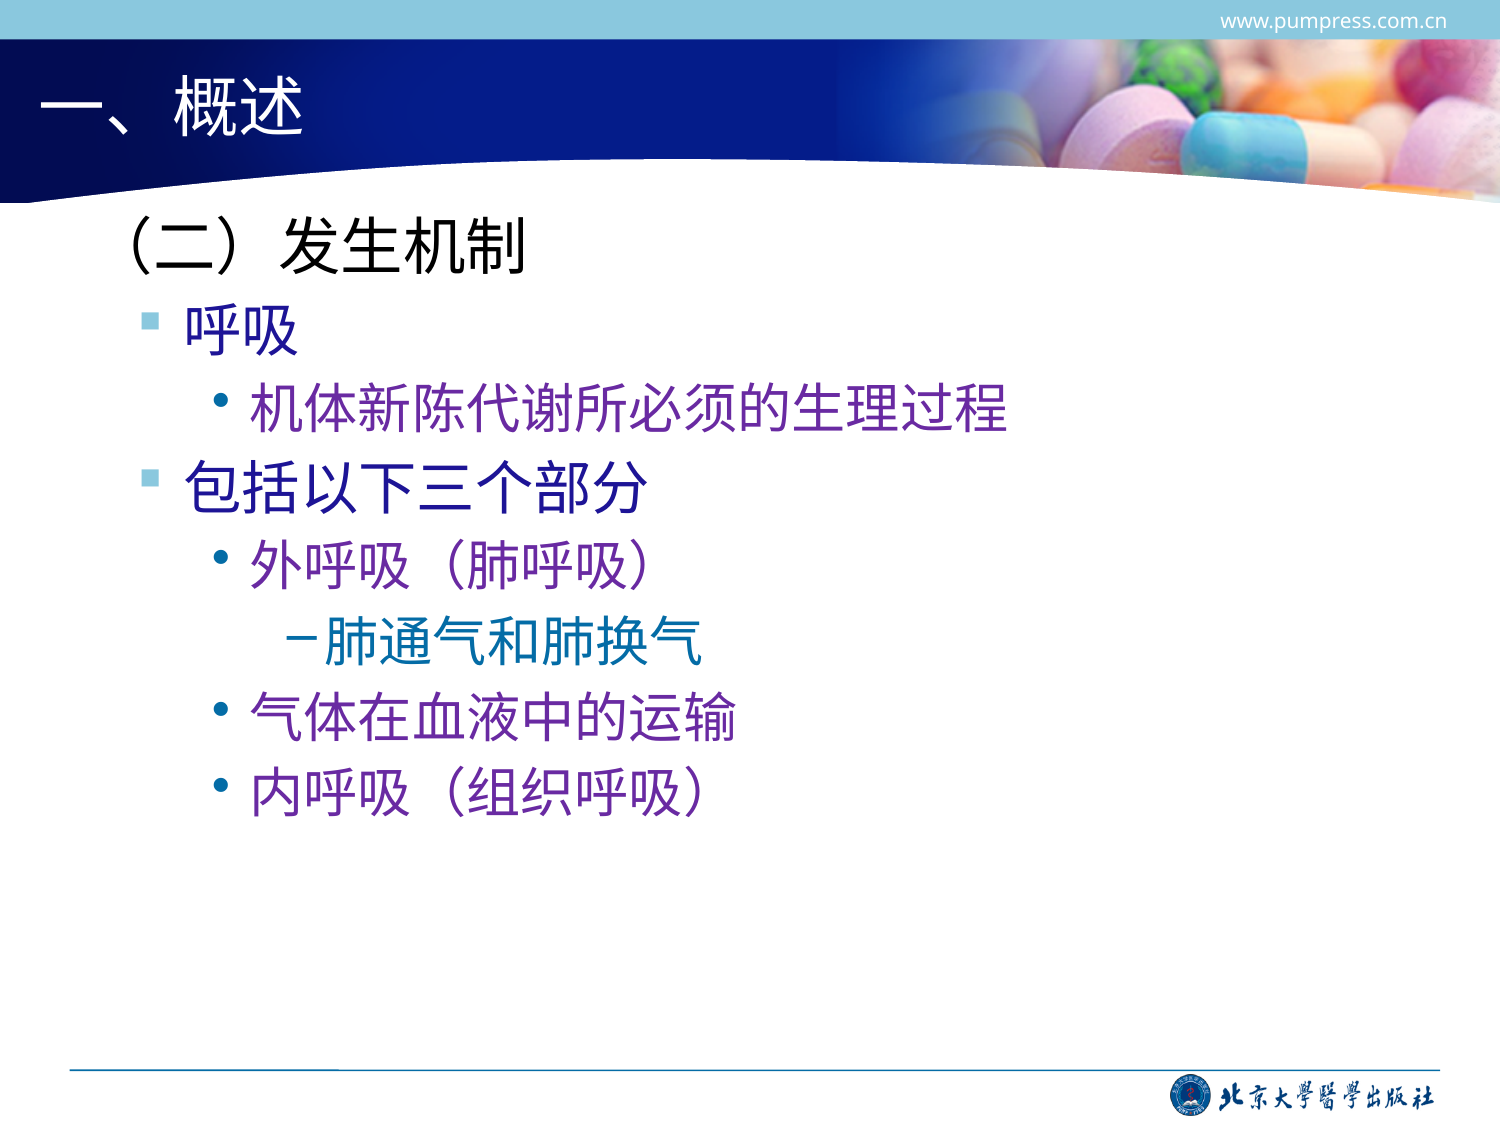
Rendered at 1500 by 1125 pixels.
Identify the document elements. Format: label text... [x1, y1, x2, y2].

slide_number www.pumpress.com.cn [1024, 0, 1463, 38]
picture [1170, 1074, 1436, 1118]
list （二）发生机制 呼吸 机体新陈代谢所必须的生理过程 包括以下三个部分 外呼吸（肺呼吸） 肺通气和肺换气 气体在血液中的运输 内呼吸（组织呼吸） [46, 198, 1460, 1000]
picture [0, 40, 1500, 203]
title 一、概述 [23, 58, 1349, 152]
